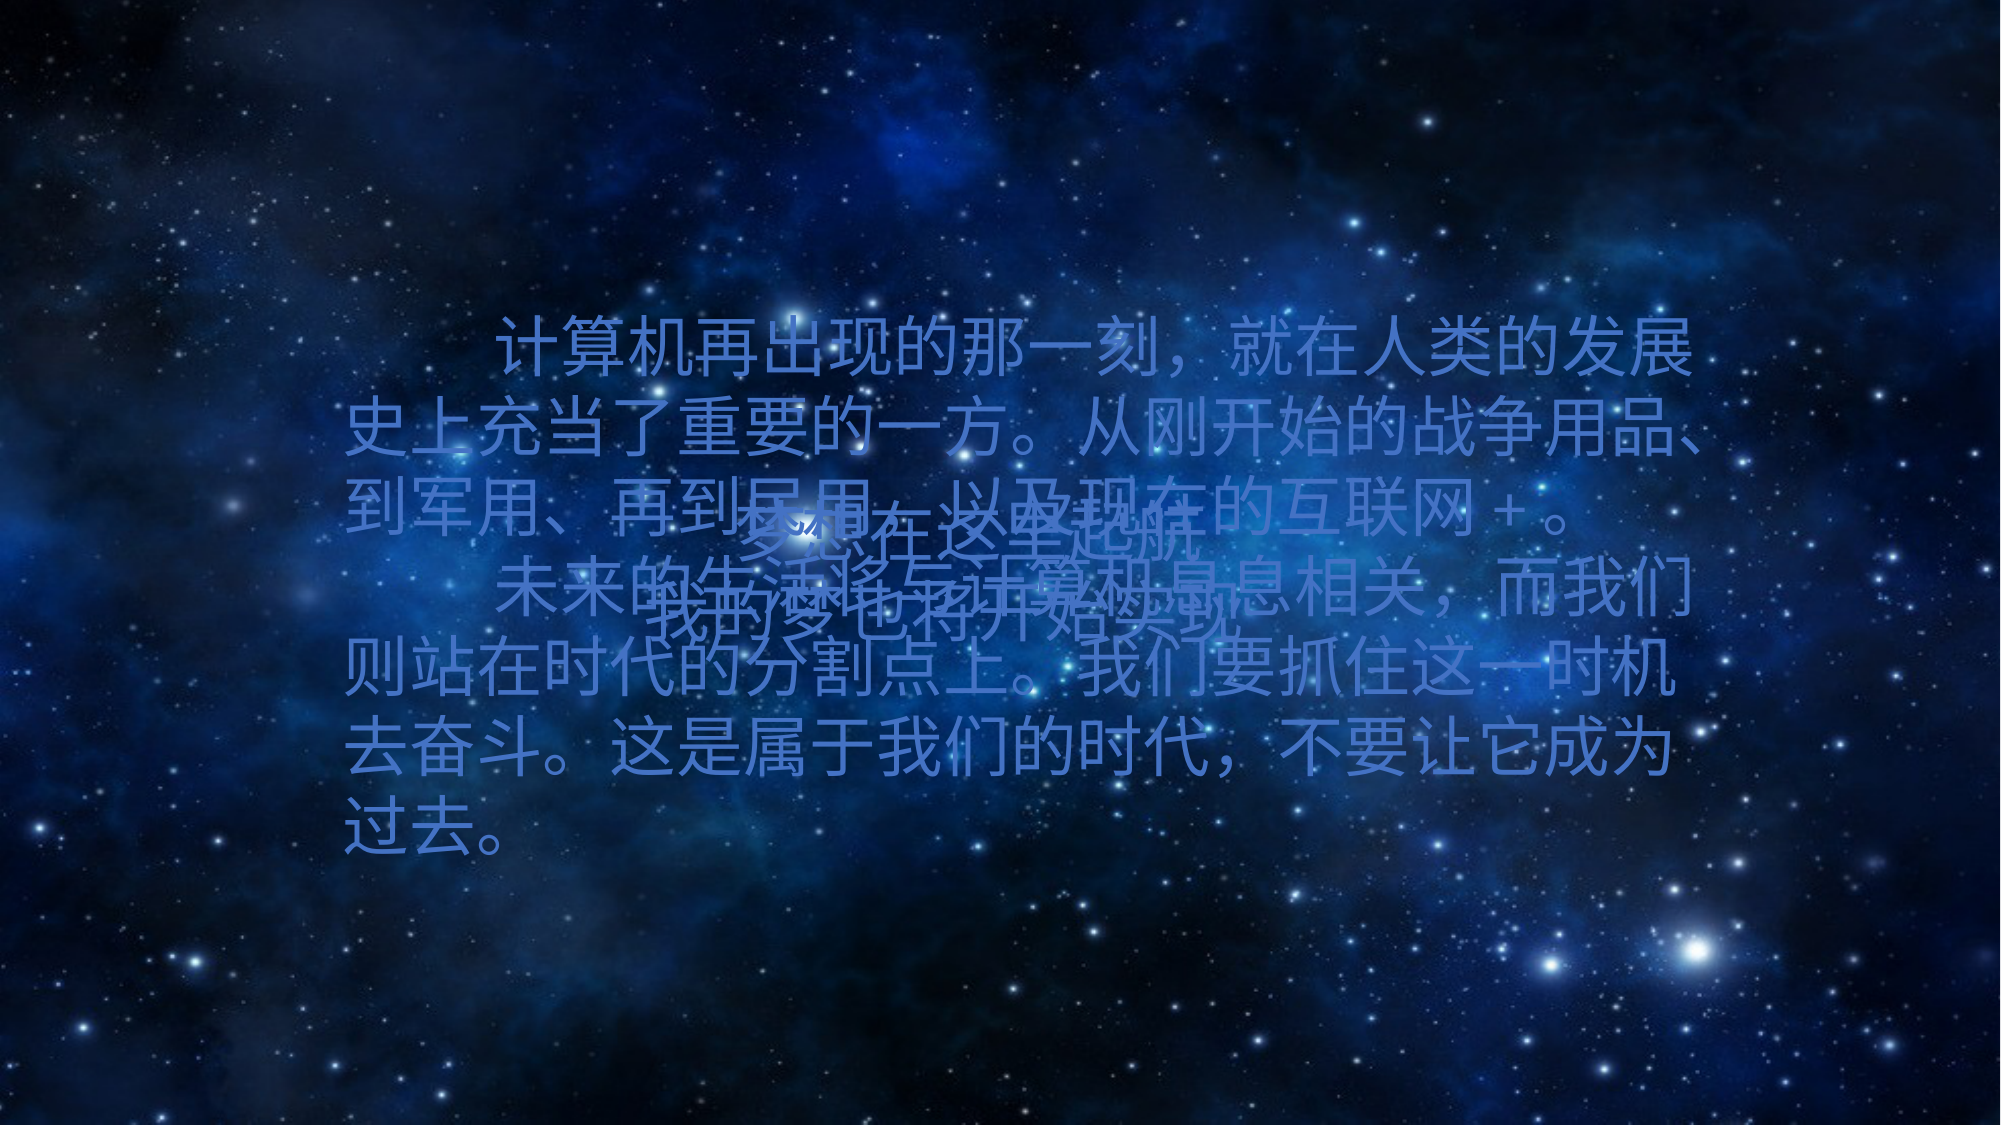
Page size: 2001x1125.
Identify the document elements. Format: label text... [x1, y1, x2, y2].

text_box 计算机再出现的那一刻，就在人类的发展史上充当了重要的一方。从刚开始的战争用品、到军用、再到民用，以及现在的互联网+。 未来的生活将与计算机息息相关，而我们则站在时代的分割点上。我们要抓住这一时机去奋斗。这是属于我们的时代，不要让它成为过去。 [327, 297, 1753, 872]
picture [0, 0, 2001, 1125]
text_box 梦想在这里起航 我的梦也将开始实现 [629, 482, 1290, 658]
